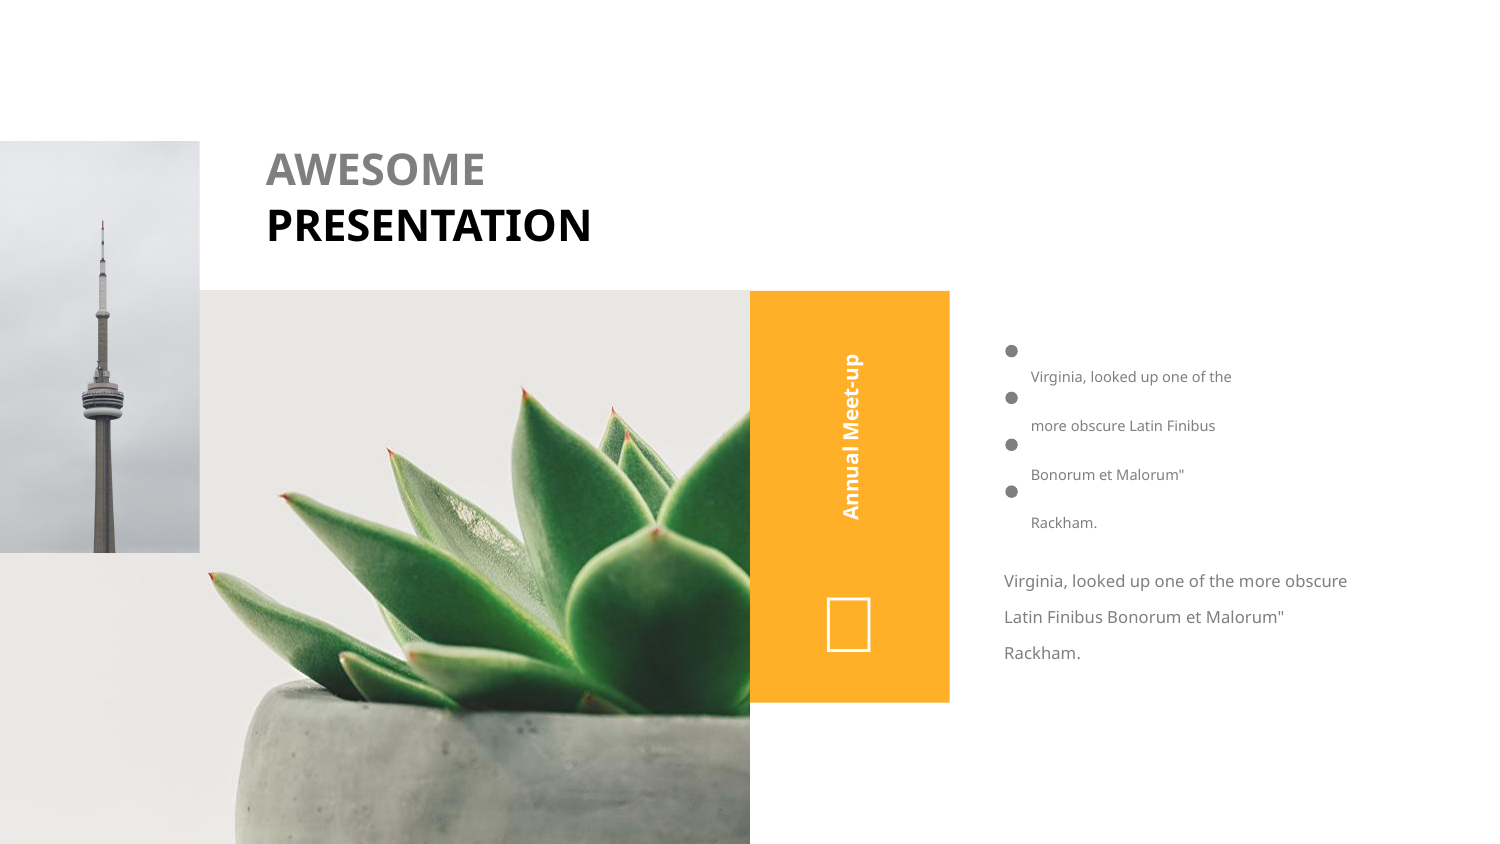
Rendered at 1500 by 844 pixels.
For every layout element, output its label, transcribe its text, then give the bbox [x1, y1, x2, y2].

text_box [1005, 344, 1018, 358]
text_box AWESOME PRESENTATION [254, 132, 644, 238]
text_box Virginia, looked up one of the more obscure Latin Finibus Bonorum et Malorum" Rackham. [992, 562, 1367, 656]
text_box Annual Meet-up [831, 339, 868, 536]
text_box [1005, 391, 1018, 405]
text_box Virginia, looked up one of the more obscure Latin Finibus Bonorum et Malorum" Rackham. [1019, 337, 1257, 531]
picture [0, 140, 751, 844]
text_box [1005, 485, 1018, 498]
text_box [751, 290, 950, 703]
text_box [1005, 438, 1018, 452]
text_box  [804, 567, 895, 674]
